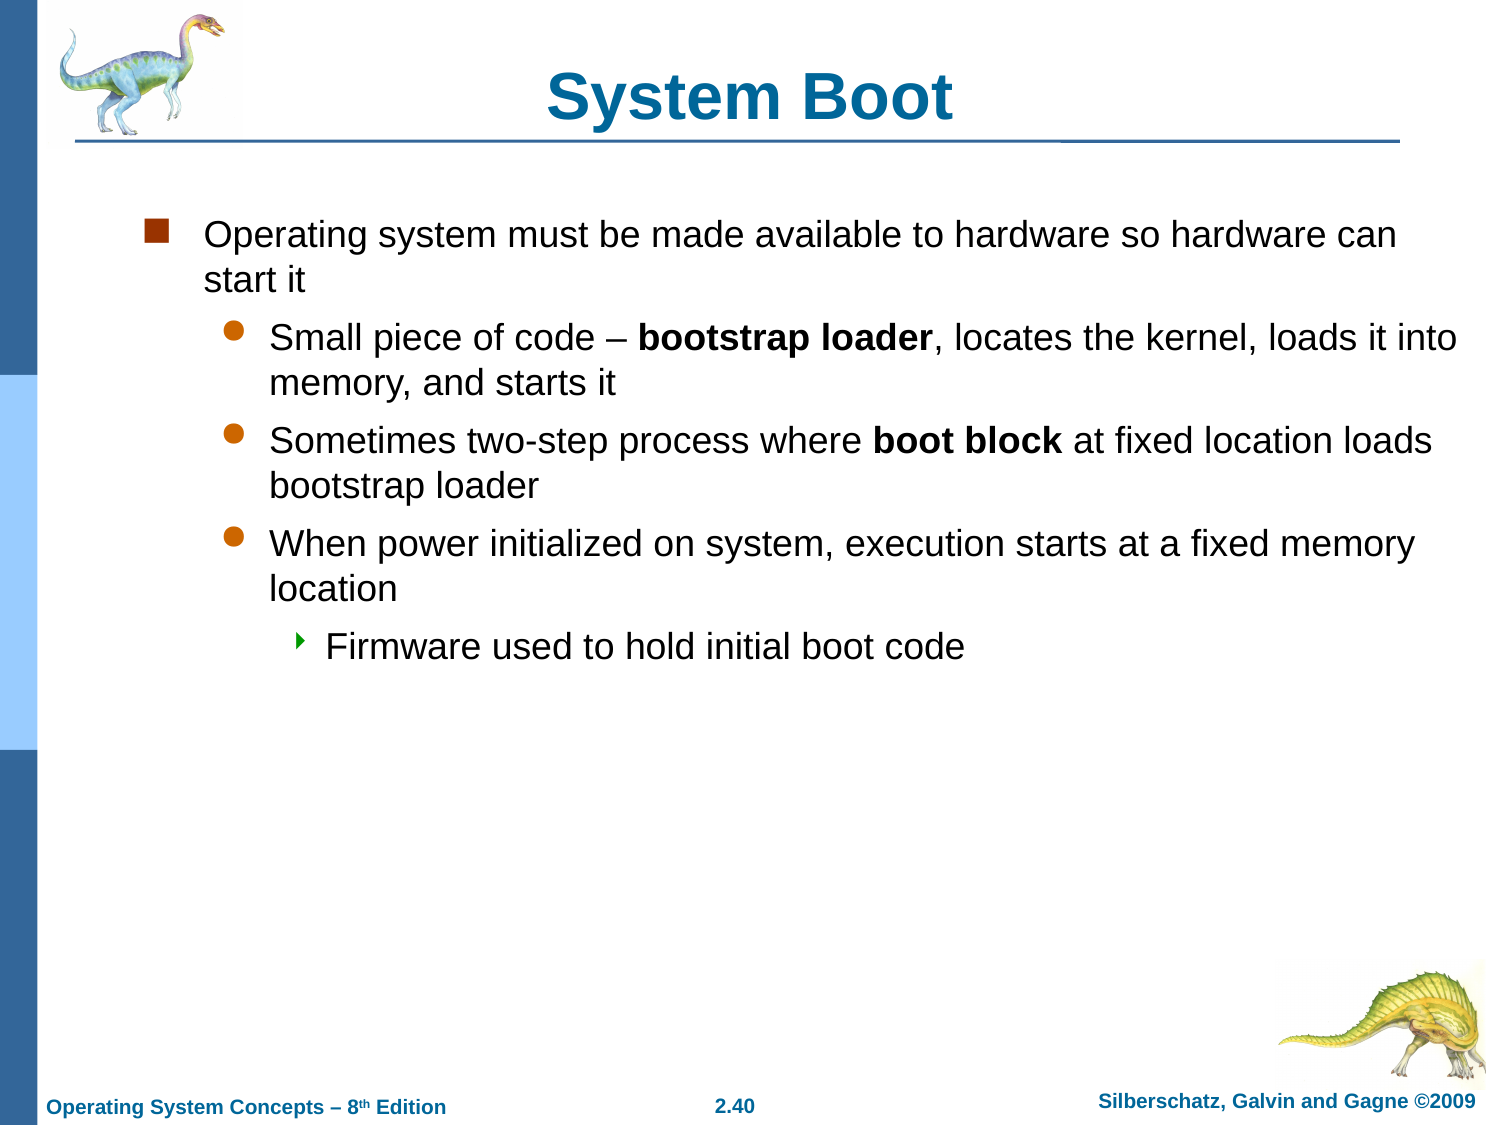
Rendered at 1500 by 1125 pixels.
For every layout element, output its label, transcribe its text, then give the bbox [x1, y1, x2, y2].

list Operating system must be made available to hardware so hardware can start it Small piece of code – bootstrap loader, locates the kernel, loads it into memory, and starts it Sometimes two-step process where boot block at fixed location loads bootstrap loader When power initialized on system, execution starts at a fixed memory location Firmware used to hold initial boot code [132, 202, 1483, 946]
picture [46, 0, 243, 149]
picture [1275, 959, 1486, 1090]
title System Boot [74, 45, 1426, 141]
